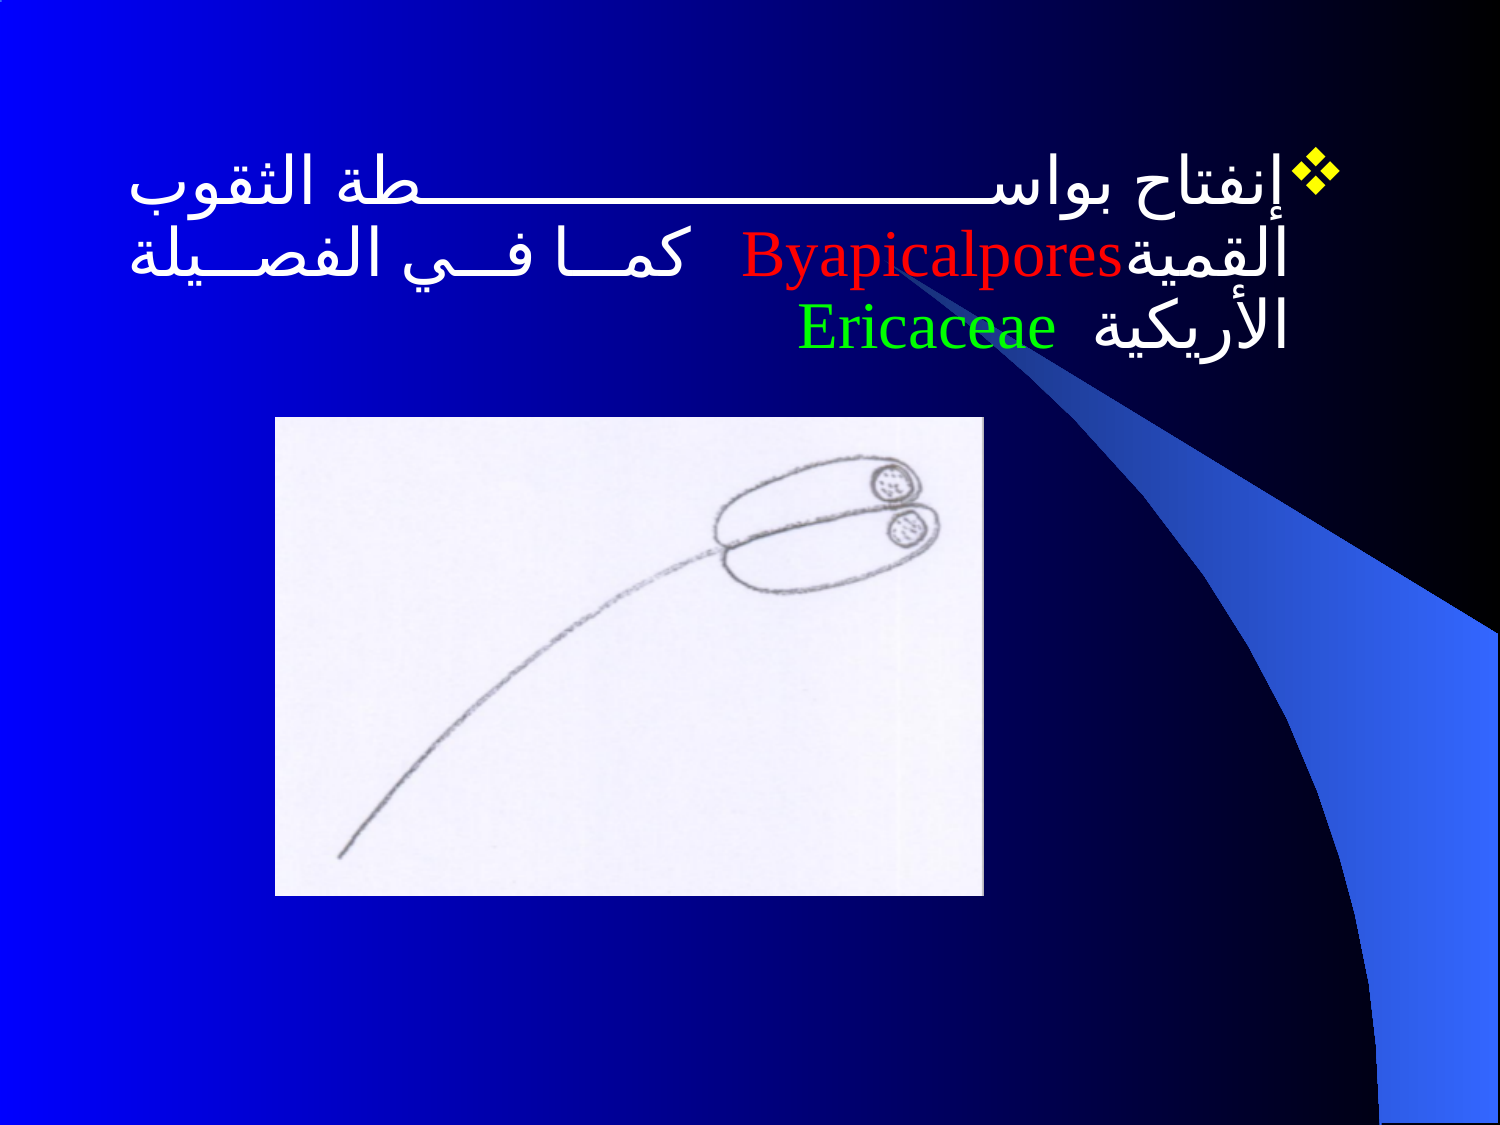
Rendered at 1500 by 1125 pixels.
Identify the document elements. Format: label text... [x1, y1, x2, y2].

picture [274, 417, 984, 896]
text_box إنفتاح بواسطة الثقوب القميةByapicalpores كما في الفصيلة الأريكية Ericaceae [112, 139, 1363, 371]
